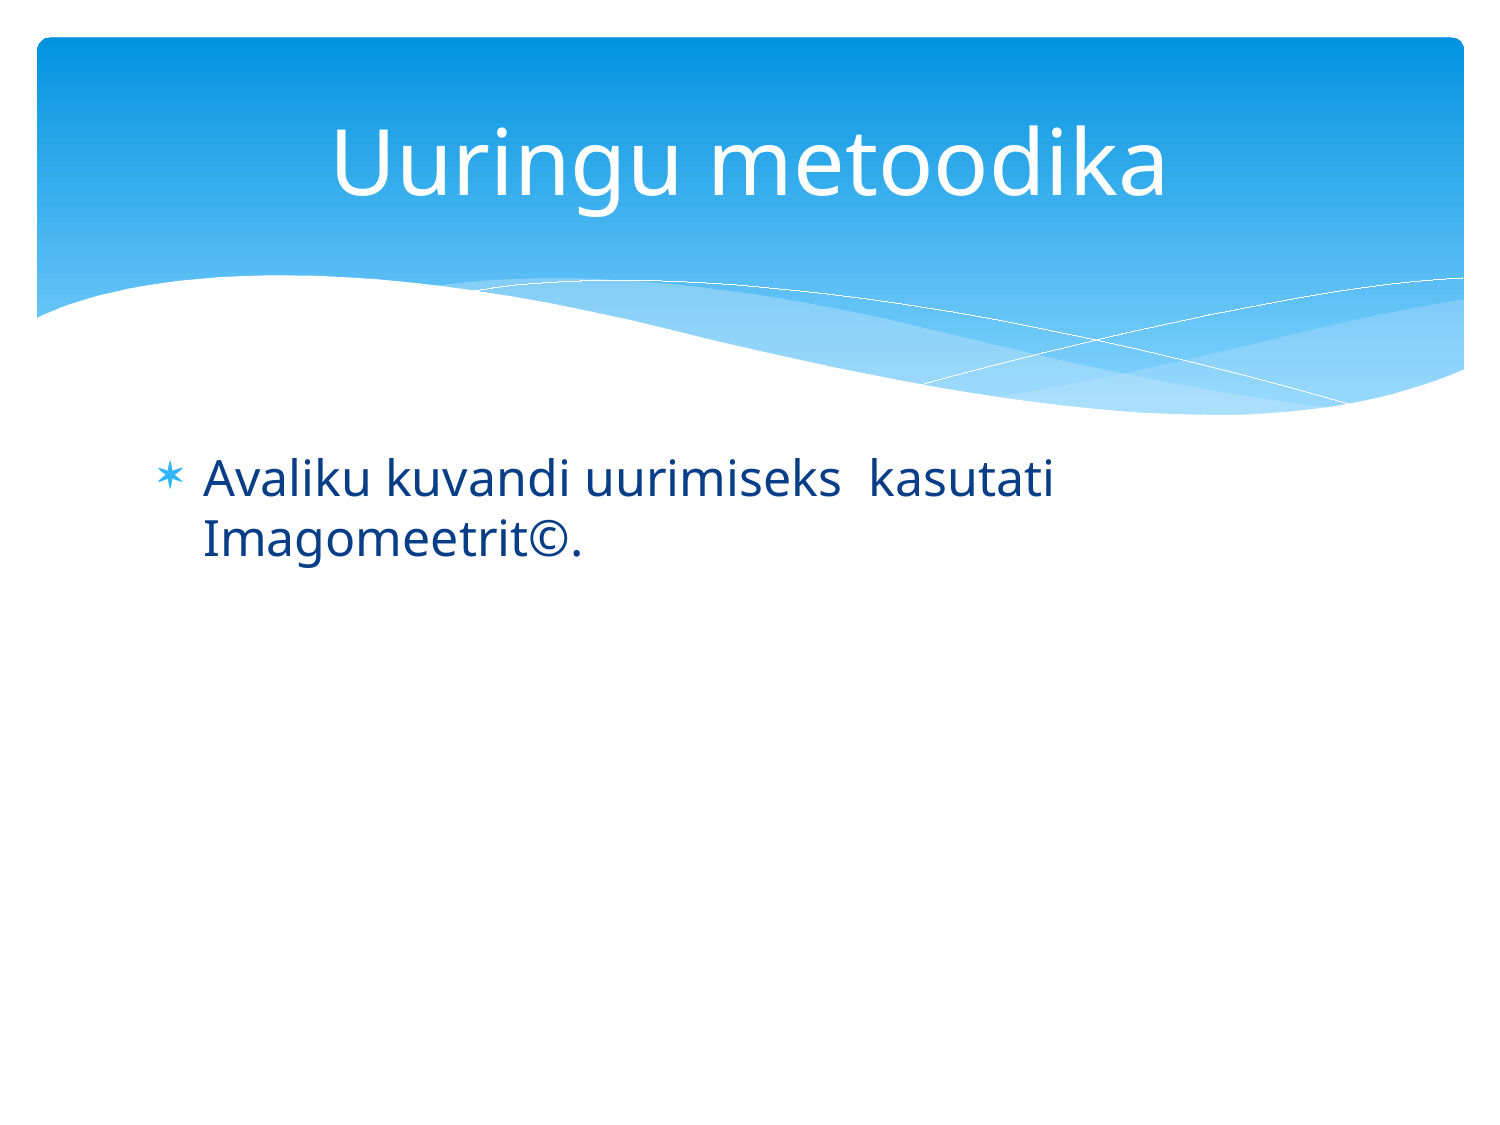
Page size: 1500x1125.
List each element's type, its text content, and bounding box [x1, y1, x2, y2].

list Avaliku kuvandi uurimiseks kasutati Imagomeetrit©. [143, 438, 1359, 1005]
title Uuringu metoodika [75, 55, 1425, 261]
